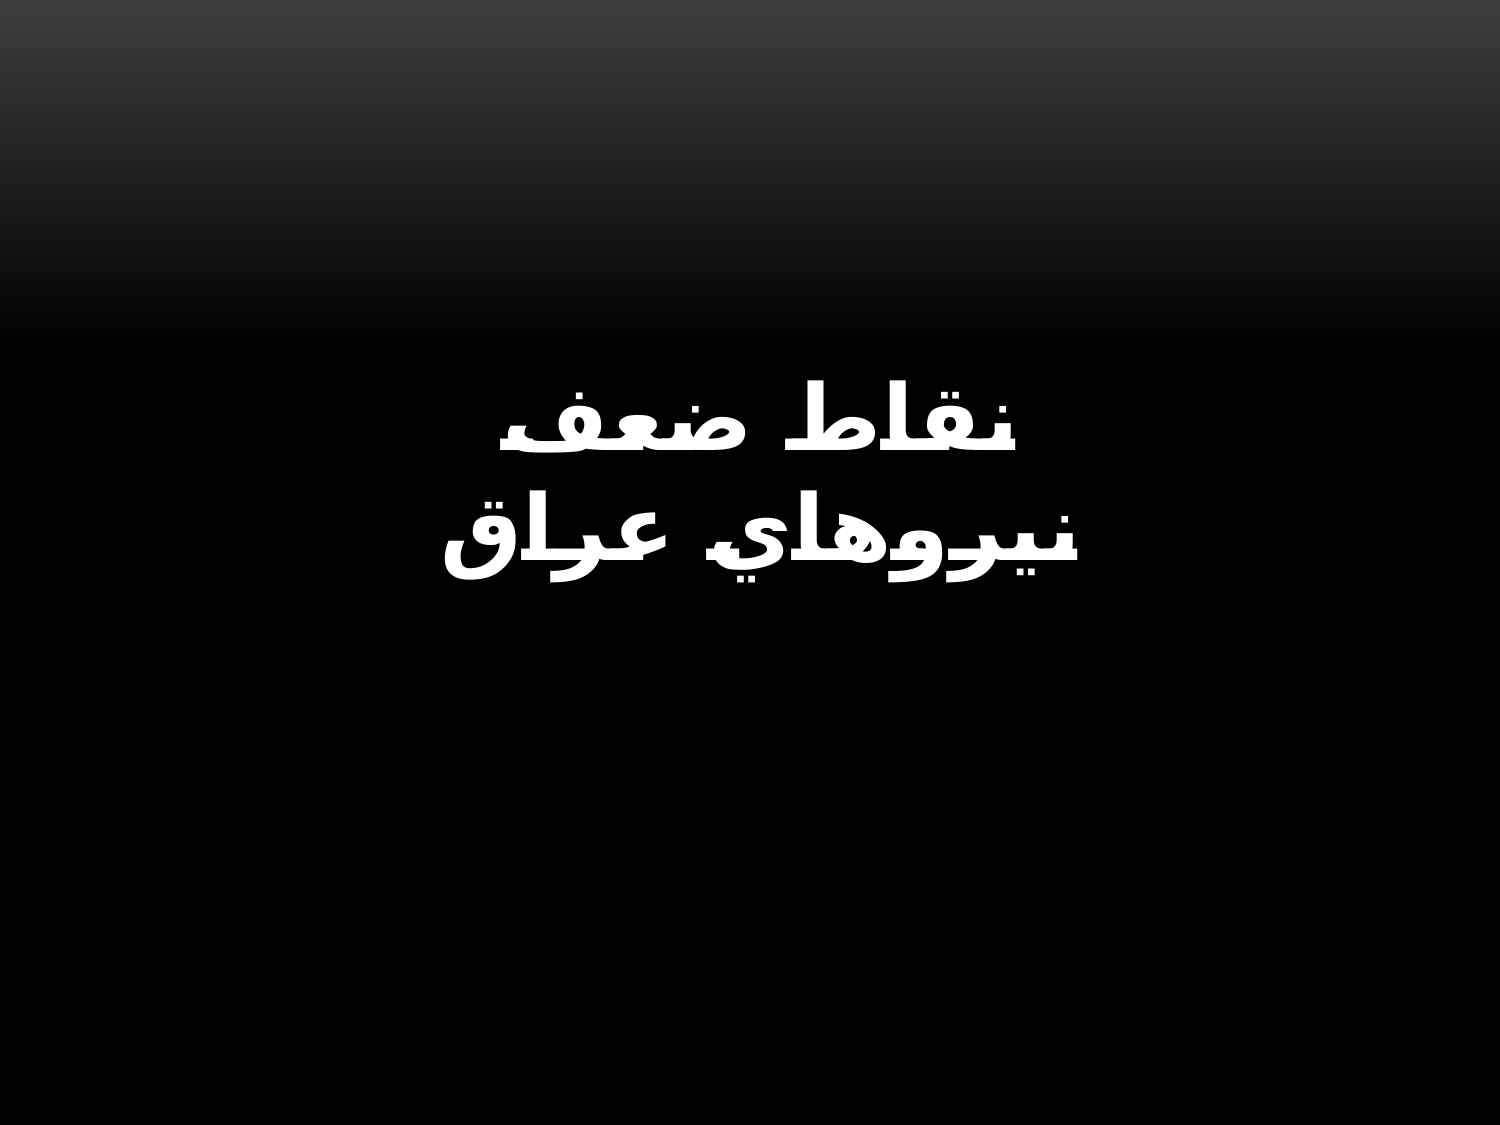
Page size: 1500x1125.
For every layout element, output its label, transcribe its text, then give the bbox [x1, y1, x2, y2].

list نقاط ضعف نيروهاي عراق [312, 397, 1208, 587]
